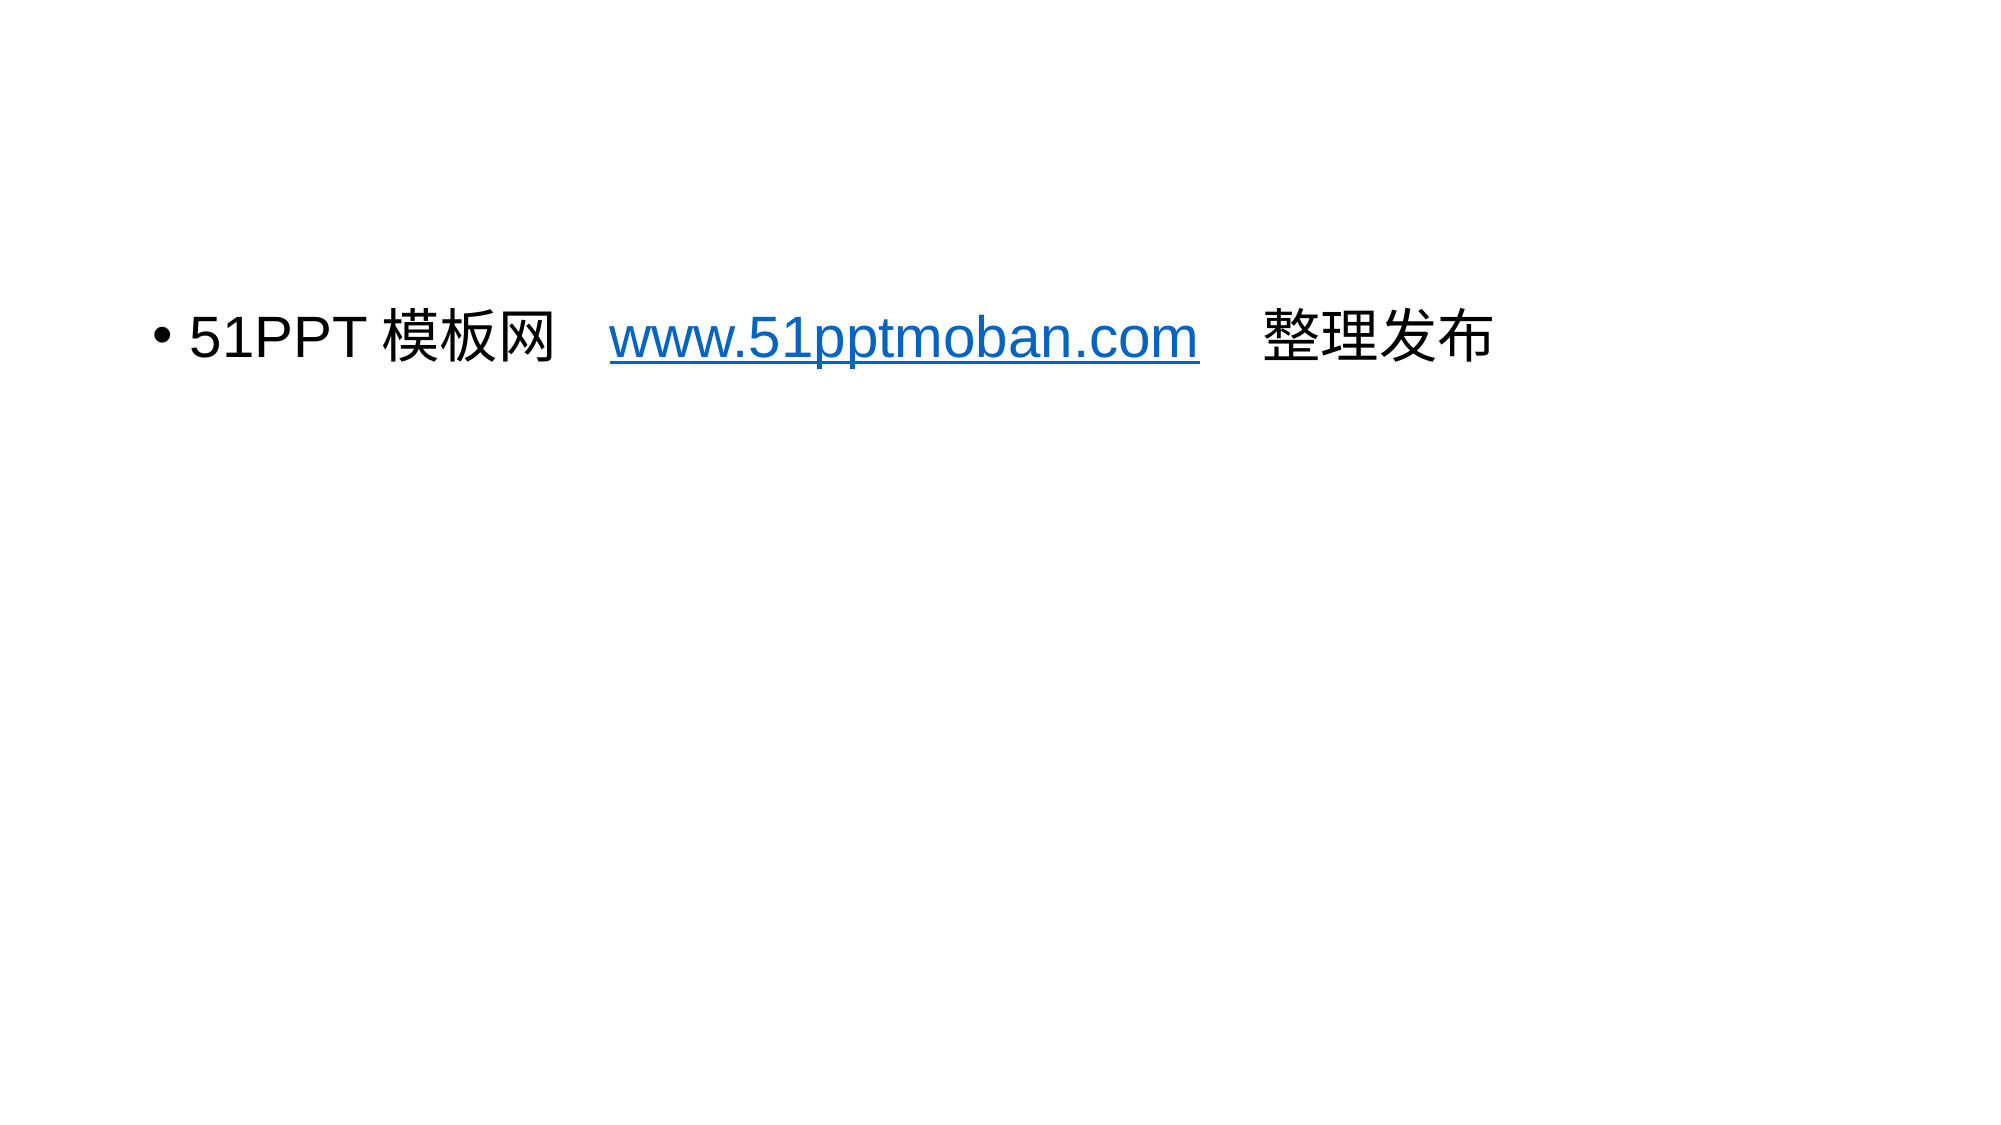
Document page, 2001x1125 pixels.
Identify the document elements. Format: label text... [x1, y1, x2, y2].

list 51PPT模板网 www.51pptmoban.com 整理发布 [137, 299, 1863, 1014]
